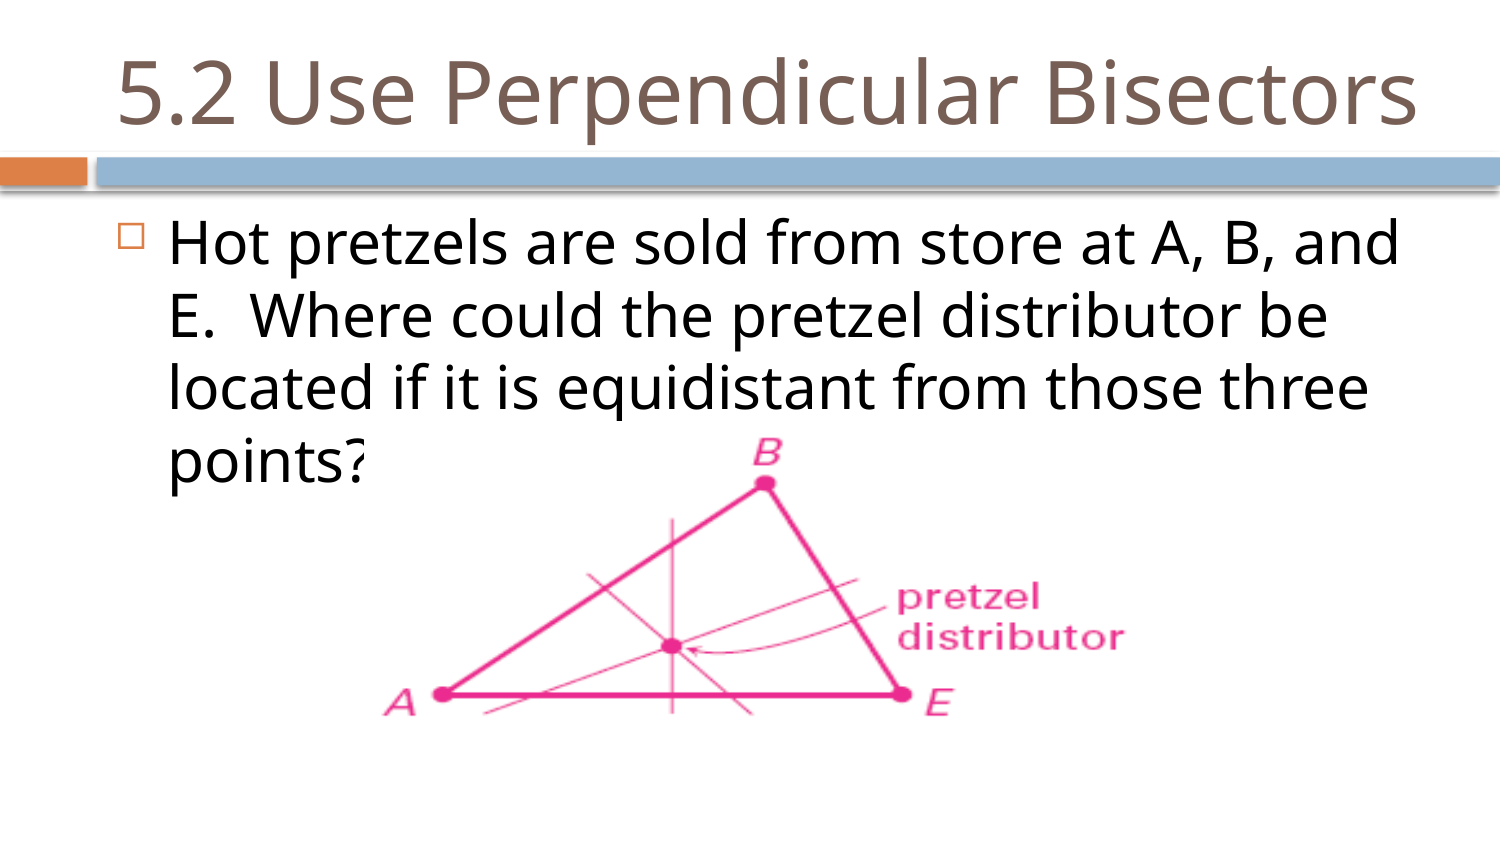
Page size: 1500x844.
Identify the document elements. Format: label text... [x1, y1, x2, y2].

picture [364, 421, 1163, 751]
list Hot pretzels are sold from store at A, B, and E. Where could the pretzel distributor be located if it is equidistant from those three points? [100, 196, 1438, 750]
title 5.2 Use Perpendicular Bisectors [100, 28, 1438, 150]
